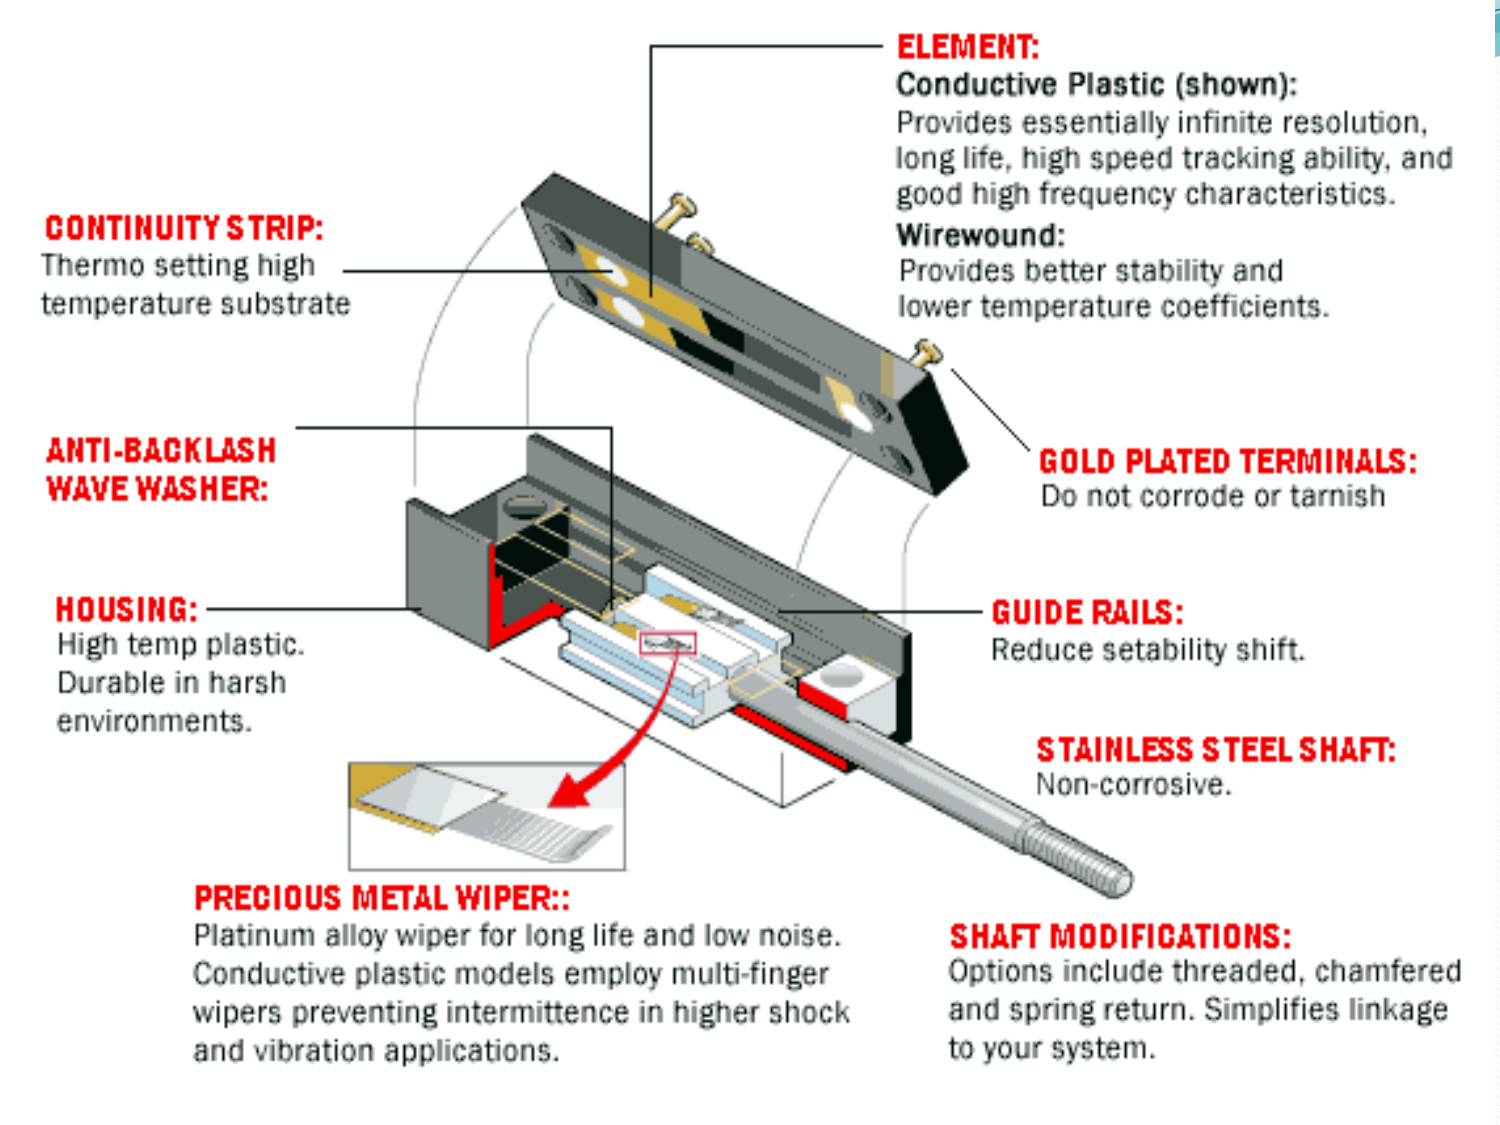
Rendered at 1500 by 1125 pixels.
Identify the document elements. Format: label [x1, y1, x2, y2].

list [0, 0, 1495, 1125]
